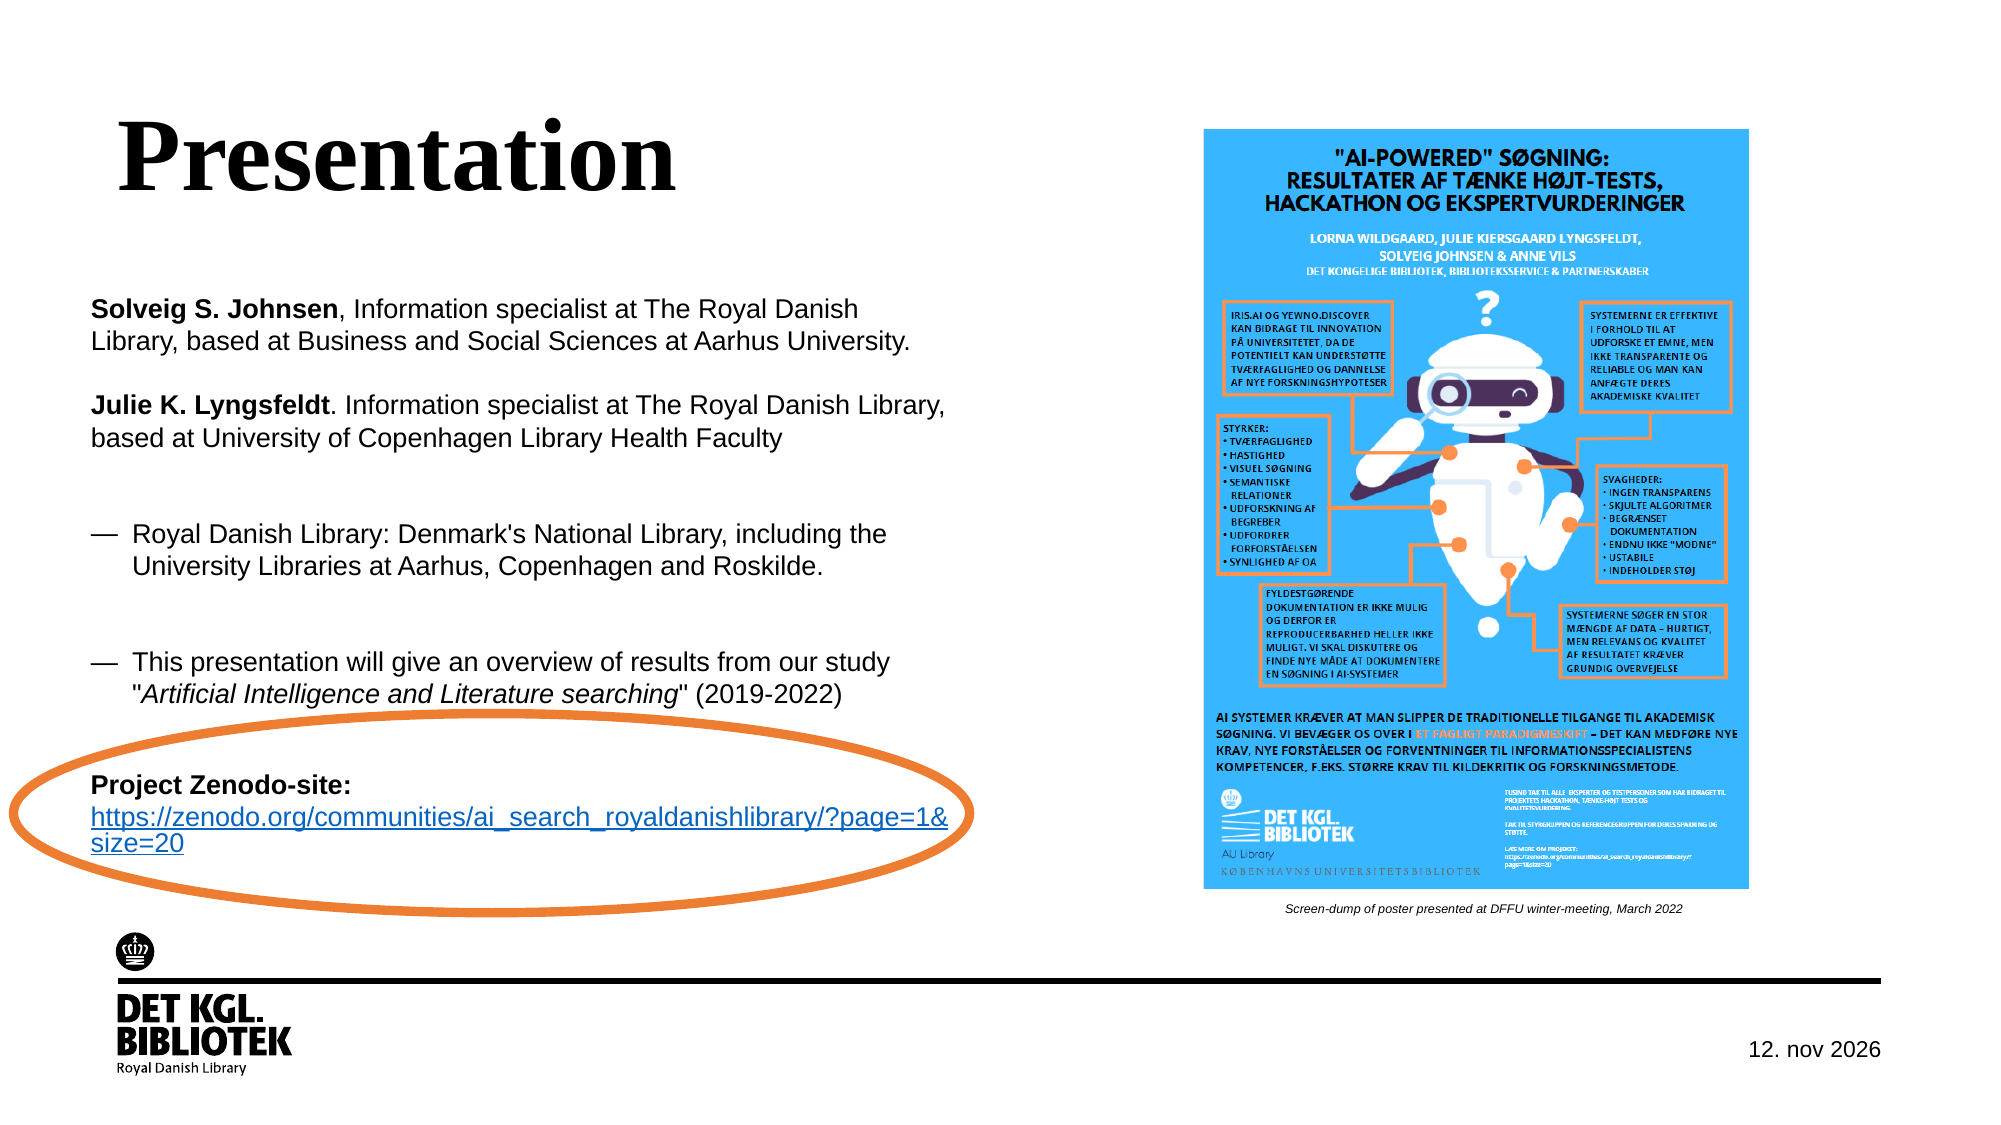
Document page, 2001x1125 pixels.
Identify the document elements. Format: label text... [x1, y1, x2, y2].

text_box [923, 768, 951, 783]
title Presentation [117, 107, 1241, 355]
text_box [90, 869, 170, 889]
text_box [12, 712, 971, 914]
slide_number maj 2022 [1487, 1032, 1882, 1062]
text_box Screen-dump of poster presented at DFFU winter-meeting, March 2022 [1285, 901, 2000, 917]
list Solveig S. Johnsen, Information specialist at The Royal Danish Library, based at Business and Social Sciences at Aarhus University. Julie K. Lyngsfeldt. Information specialist at The Royal Danish Library, based at University of Copenhagen Library Health Faculty Royal Danish Library: Denmark's National Library, including the University Libraries at Aarhus, Copenhagen and Roskilde. This presentation will give an overview of results from our study "Artificial Intelligence and Literature searching" (2019-2022) [90, 292, 951, 742]
picture [1203, 129, 1749, 890]
text_box Project Zenodo-site: https://zenodo.org/communities/ai_search_royaldanishlibrary/?page=1&size=20 [813, 843, 951, 889]
